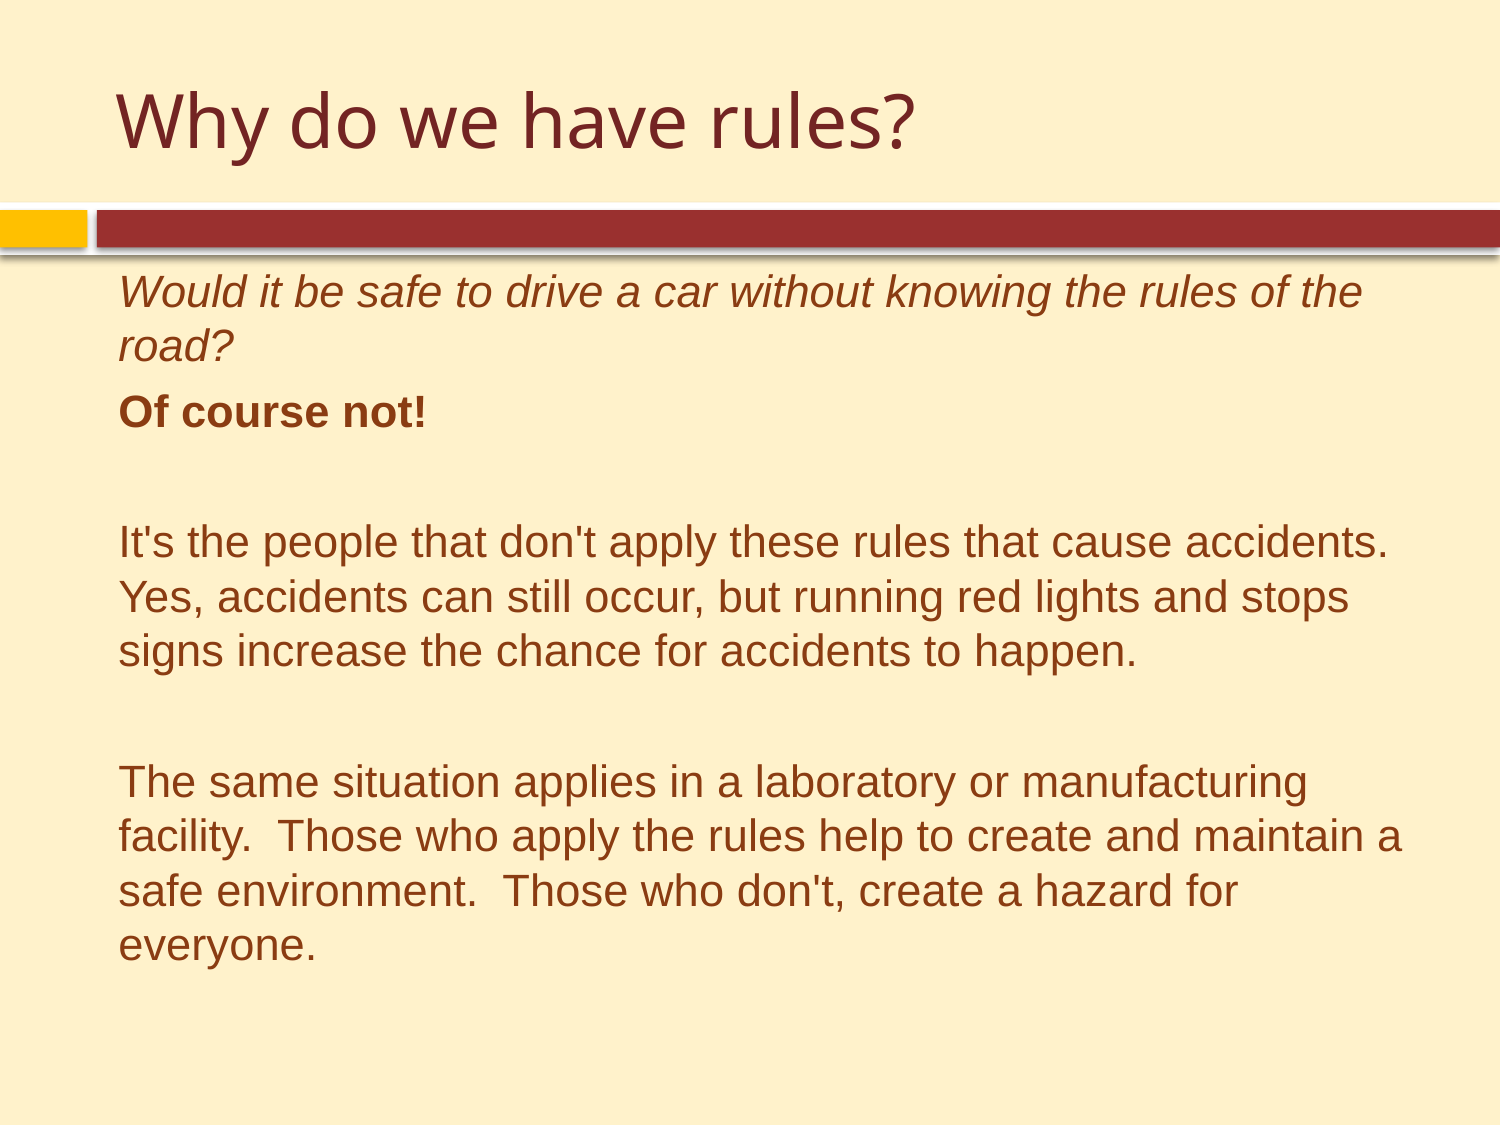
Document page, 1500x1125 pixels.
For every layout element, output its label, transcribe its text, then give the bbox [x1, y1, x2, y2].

list Would it be safe to drive a car without knowing the rules of the road? Of course not! It's the people that don't apply these rules that cause accidents. Yes, accidents can still occur, but running red lights and stops signs increase the chance for accidents to happen. The same situation applies in a laboratory or manufacturing facility. Those who apply the rules help to create and maintain a safe environment. Those who don't, create a hazard for everyone. [103, 254, 1442, 993]
title Why do we have rules? [100, 37, 1438, 200]
